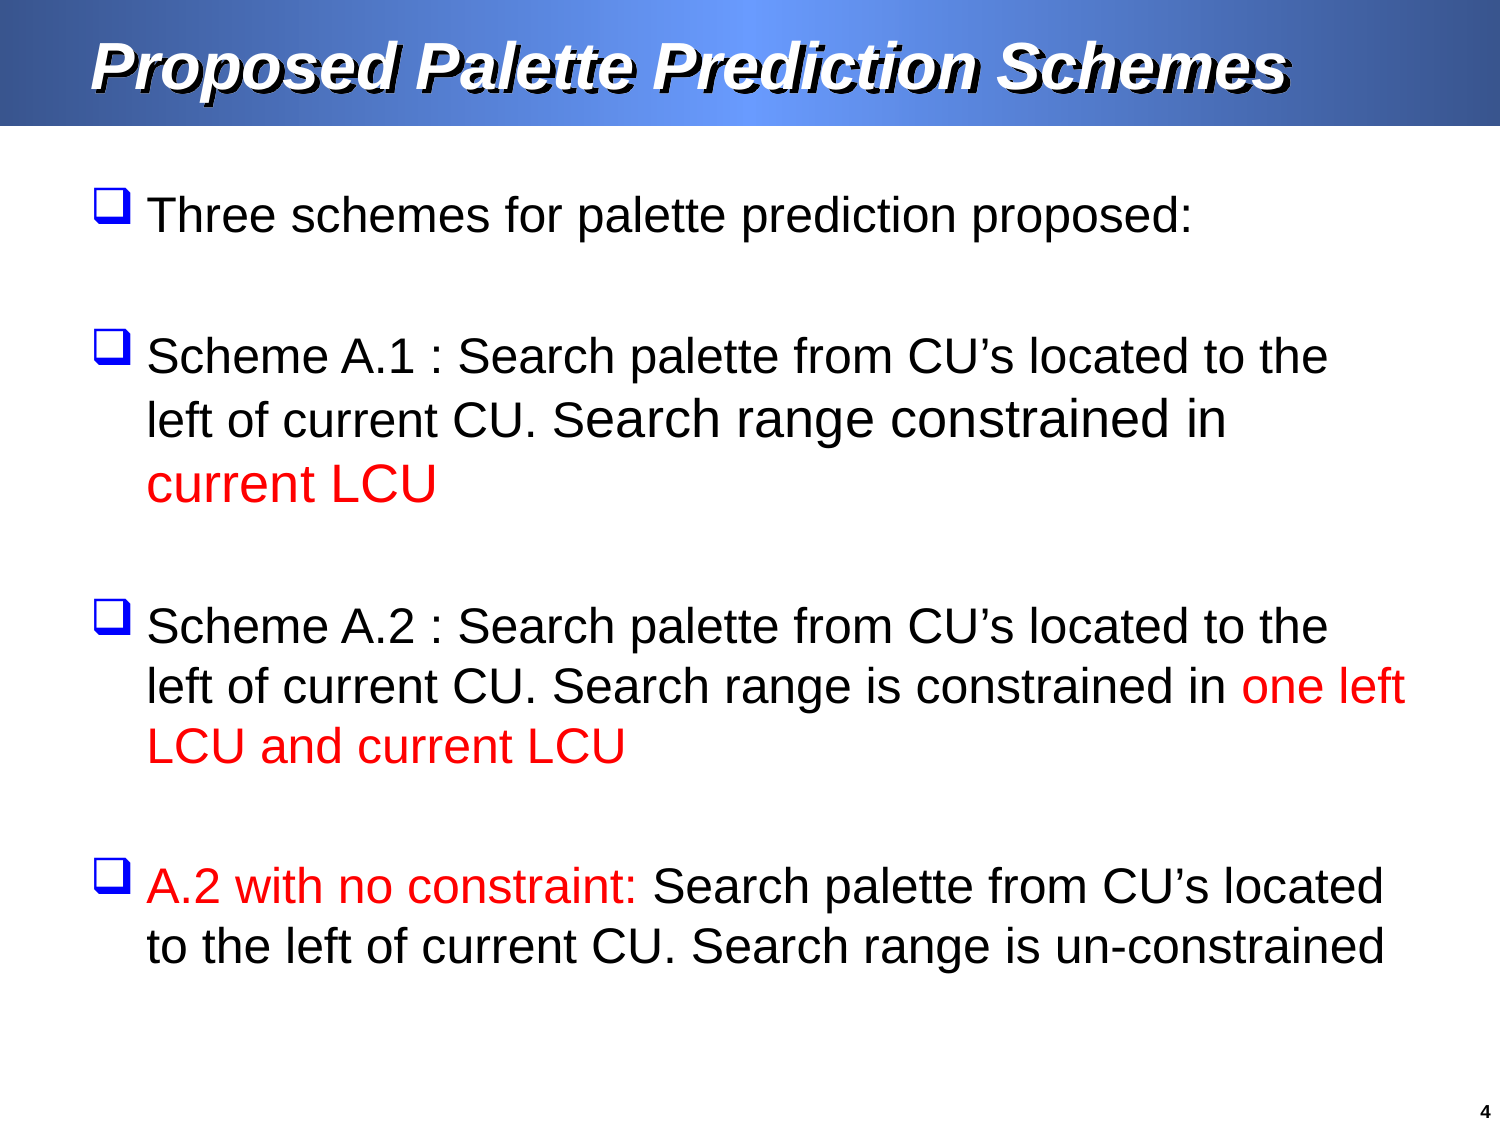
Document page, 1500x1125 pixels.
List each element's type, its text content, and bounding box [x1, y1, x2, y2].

list Three schemes for palette prediction proposed: Scheme A.1 : Search palette from CU’s located to the left of current CU. Search range constrained in current LCU Scheme A.2 : Search palette from CU’s located to the left of current CU. Search range is constrained in one left LCU and current LCU A.2 with no constraint: Search palette from CU’s located to the left of current CU. Search range is un-constrained [74, 174, 1426, 1006]
slide_number 4 [1368, 1091, 1500, 1125]
title Proposed Palette Prediction Schemes [74, 12, 1426, 126]
